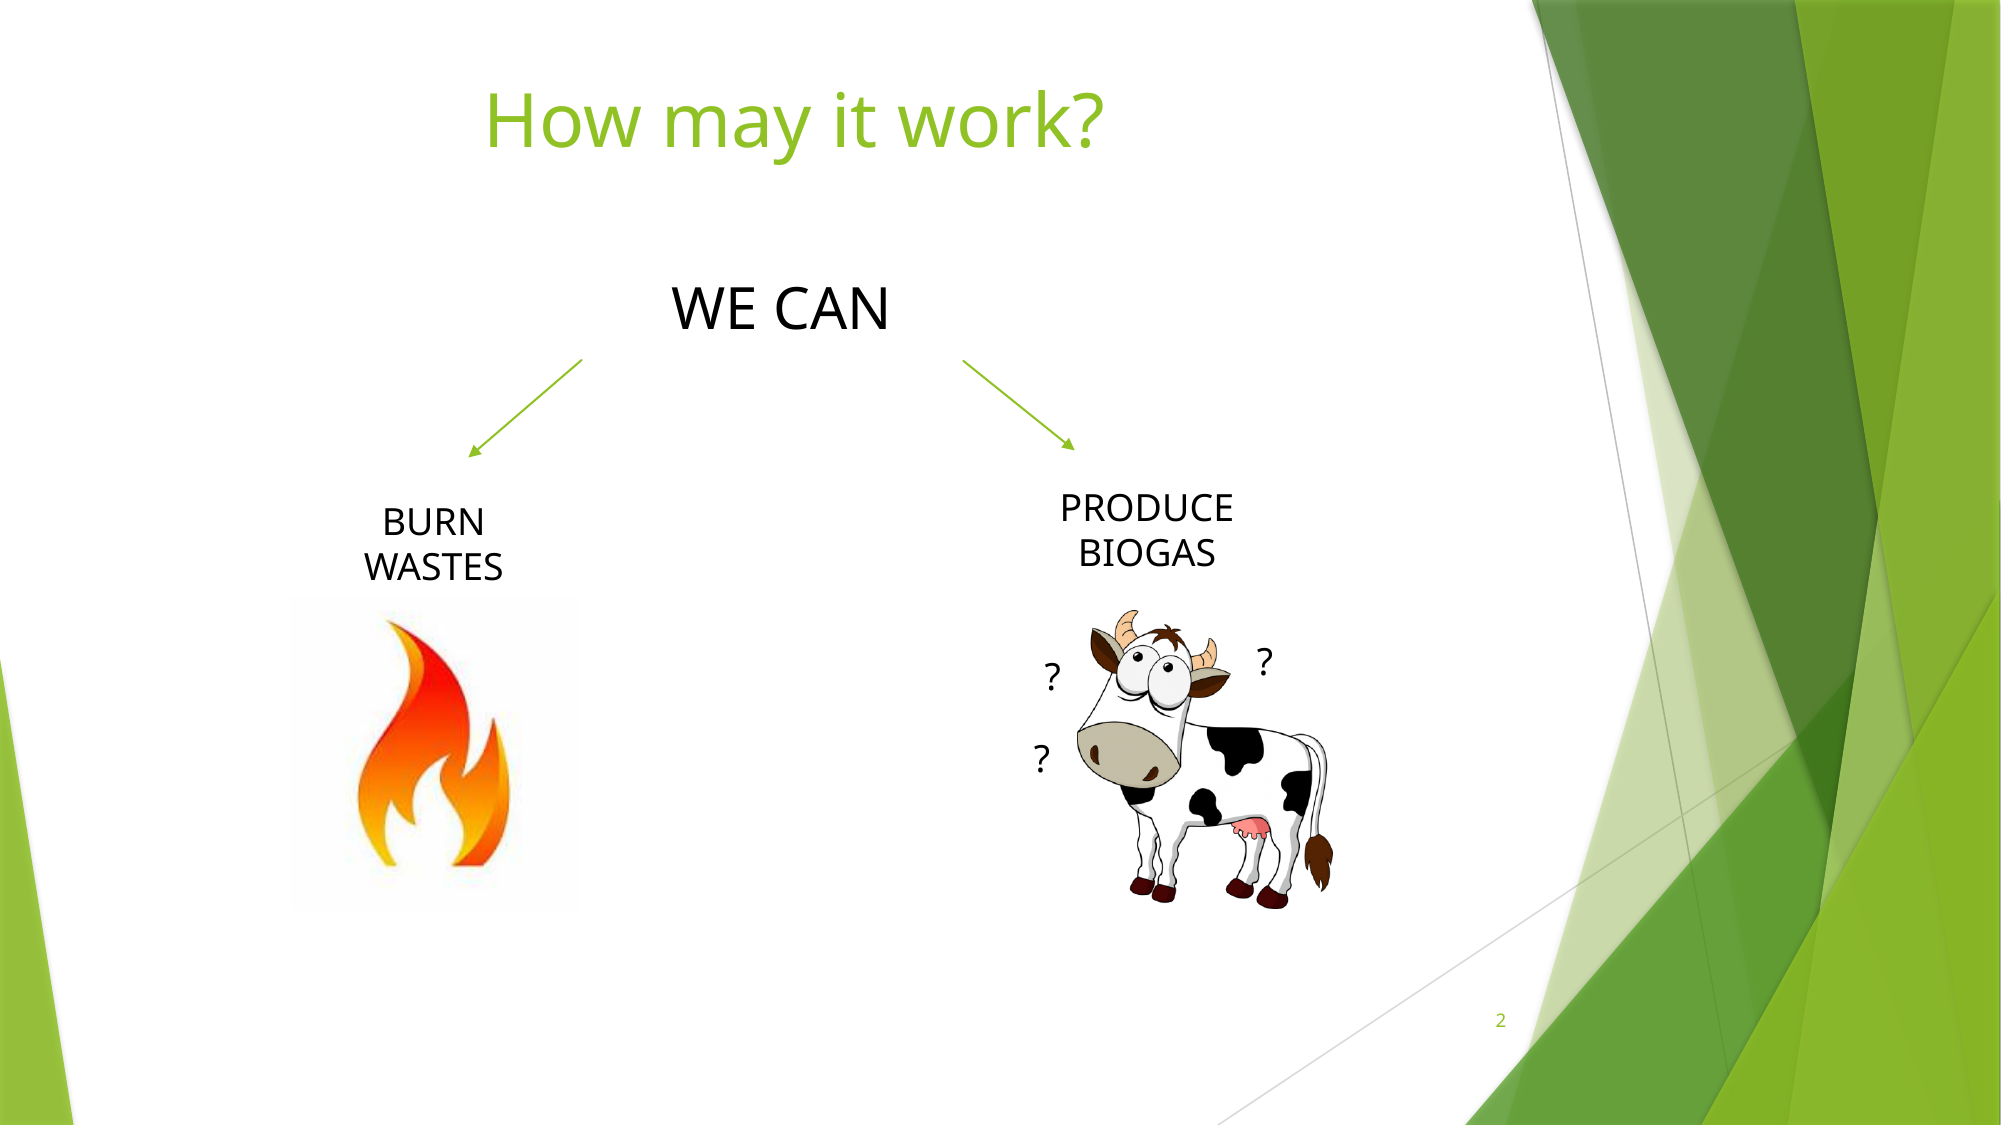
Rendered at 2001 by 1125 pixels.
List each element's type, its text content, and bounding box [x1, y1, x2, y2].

slide_number 2 [1409, 991, 1522, 1051]
picture [1067, 603, 1343, 913]
text_box BURN WASTES [313, 490, 554, 595]
title How may it work? [89, 64, 1500, 210]
text_box PRODUCE BIOGAS [1014, 476, 1280, 582]
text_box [962, 360, 1076, 451]
text_box ? [1018, 728, 1062, 788]
picture [289, 595, 579, 911]
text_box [467, 359, 583, 459]
text_box WE CAN [581, 263, 983, 349]
text_box ? [1029, 645, 1062, 705]
